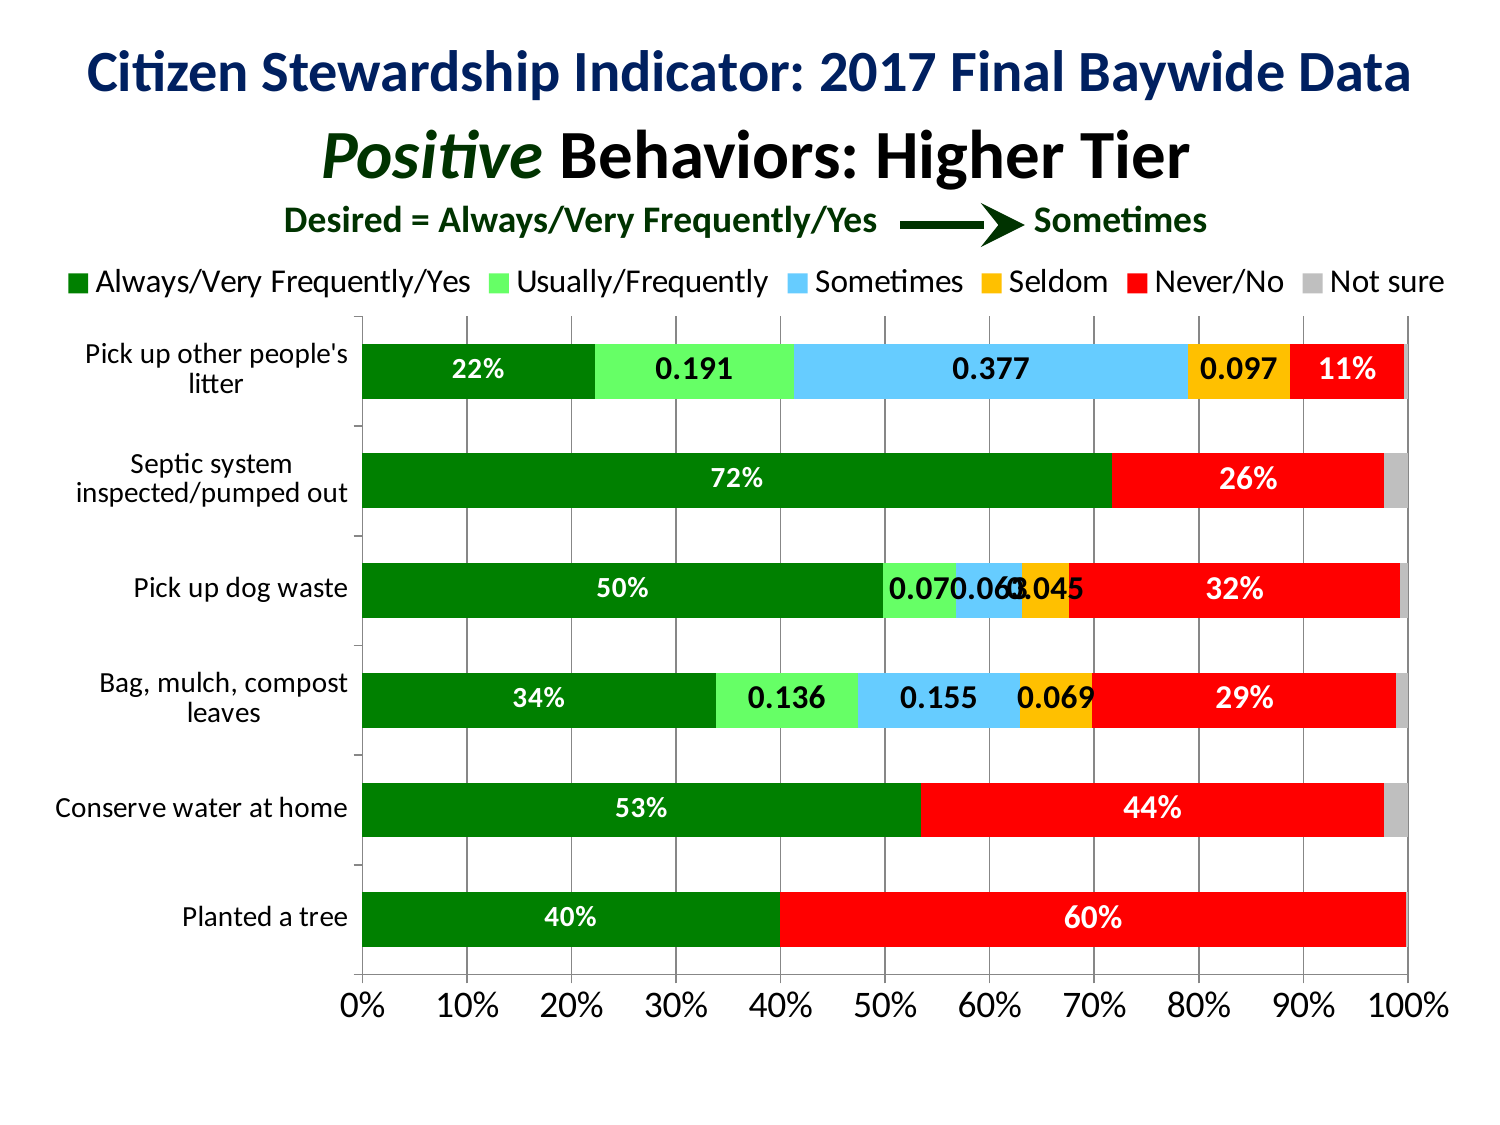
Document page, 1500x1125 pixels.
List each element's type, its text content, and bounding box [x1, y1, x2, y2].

text_box Citizen Stewardship Indicator: 2017 Final Baywide Data [56, 25, 1444, 110]
chart [49, 250, 1463, 1051]
text_box Desired = Always/Very Frequently/Yes Sometimes [212, 187, 1288, 248]
title Positive Behaviors: Higher Tier [81, 110, 1432, 200]
